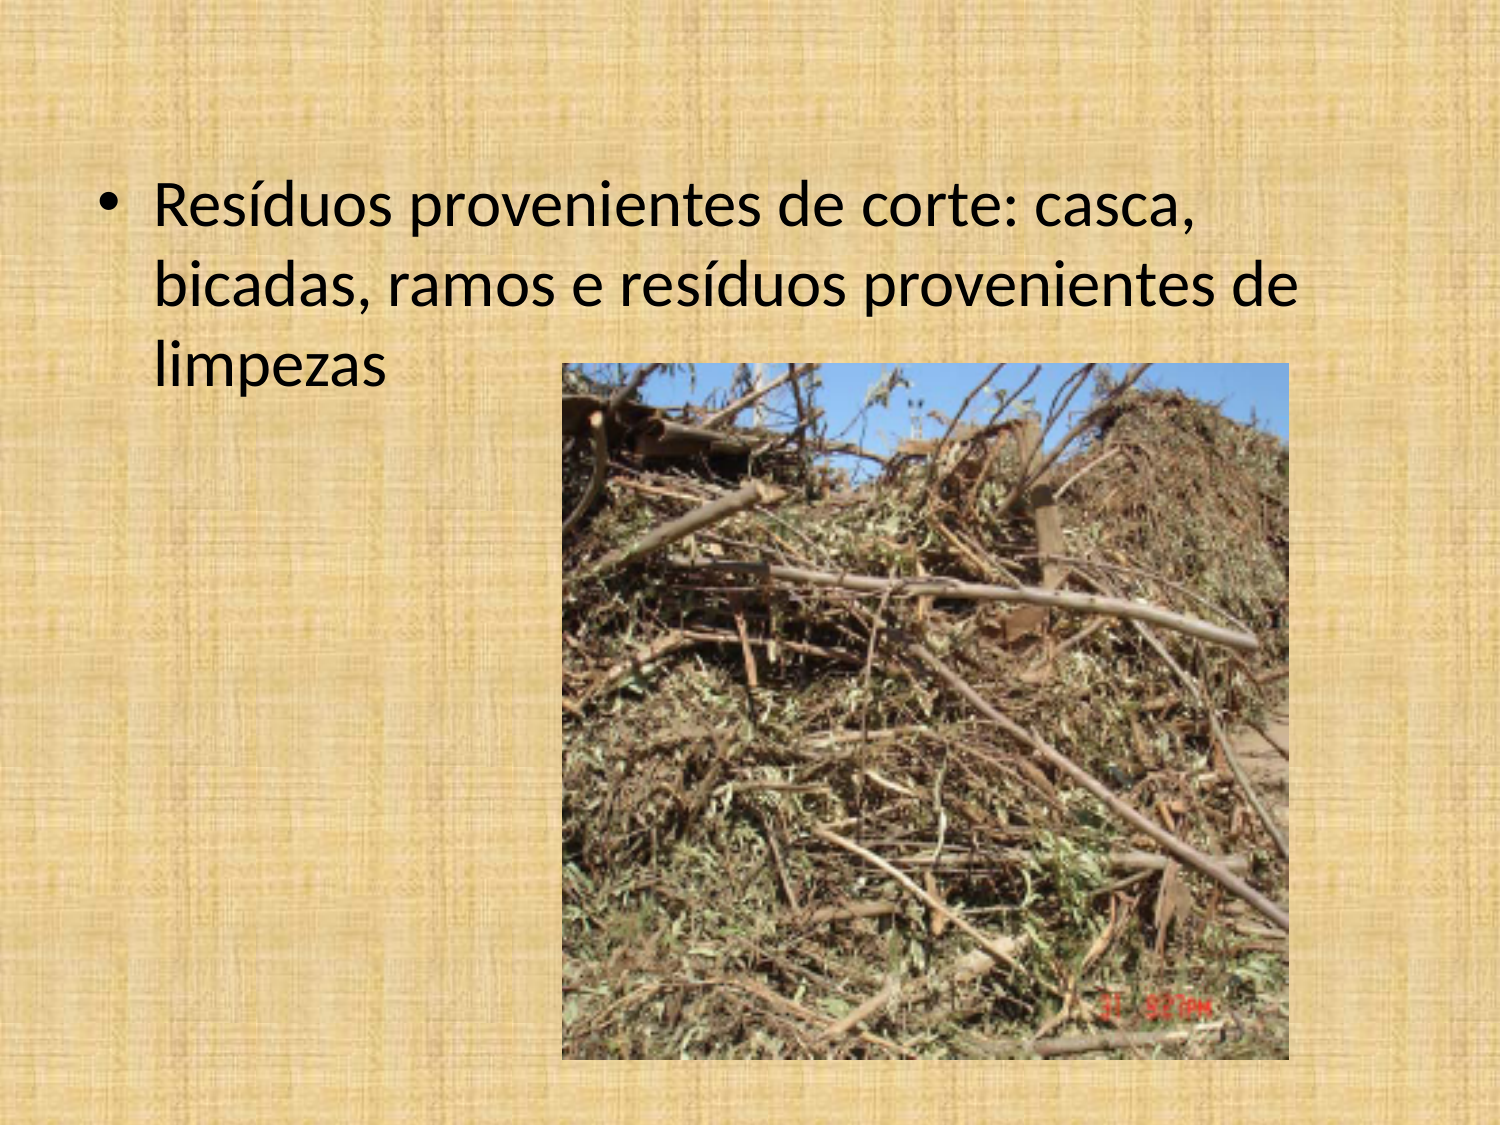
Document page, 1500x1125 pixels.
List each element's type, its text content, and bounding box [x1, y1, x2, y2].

picture [0, 0, 1500, 1125]
list Resíduos provenientes de corte: casca, bicadas, ramos e resíduos provenientes de limpezas [82, 152, 1432, 895]
